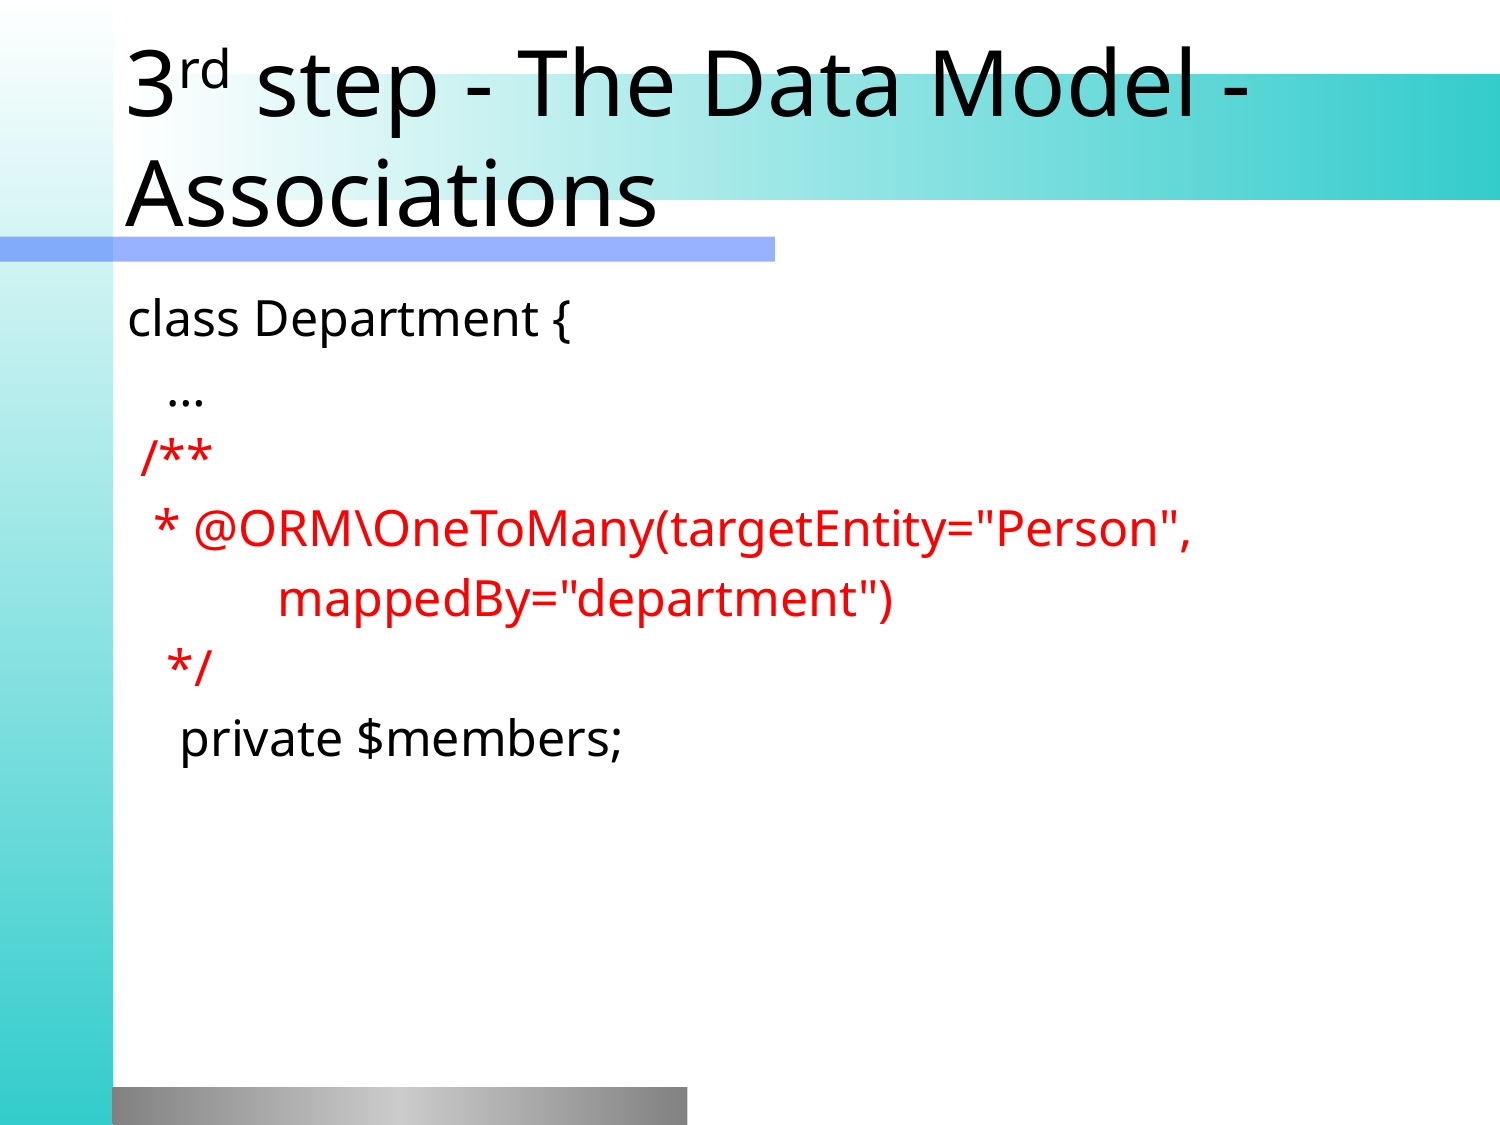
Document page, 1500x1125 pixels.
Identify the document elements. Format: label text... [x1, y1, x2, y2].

list class Department { … /** * @ORM\OneToMany(targetEntity="Person", mappedBy="department") */ private $members; [112, 278, 1388, 1073]
title 3rd step - The Data Model - Associations [110, 40, 1386, 229]
